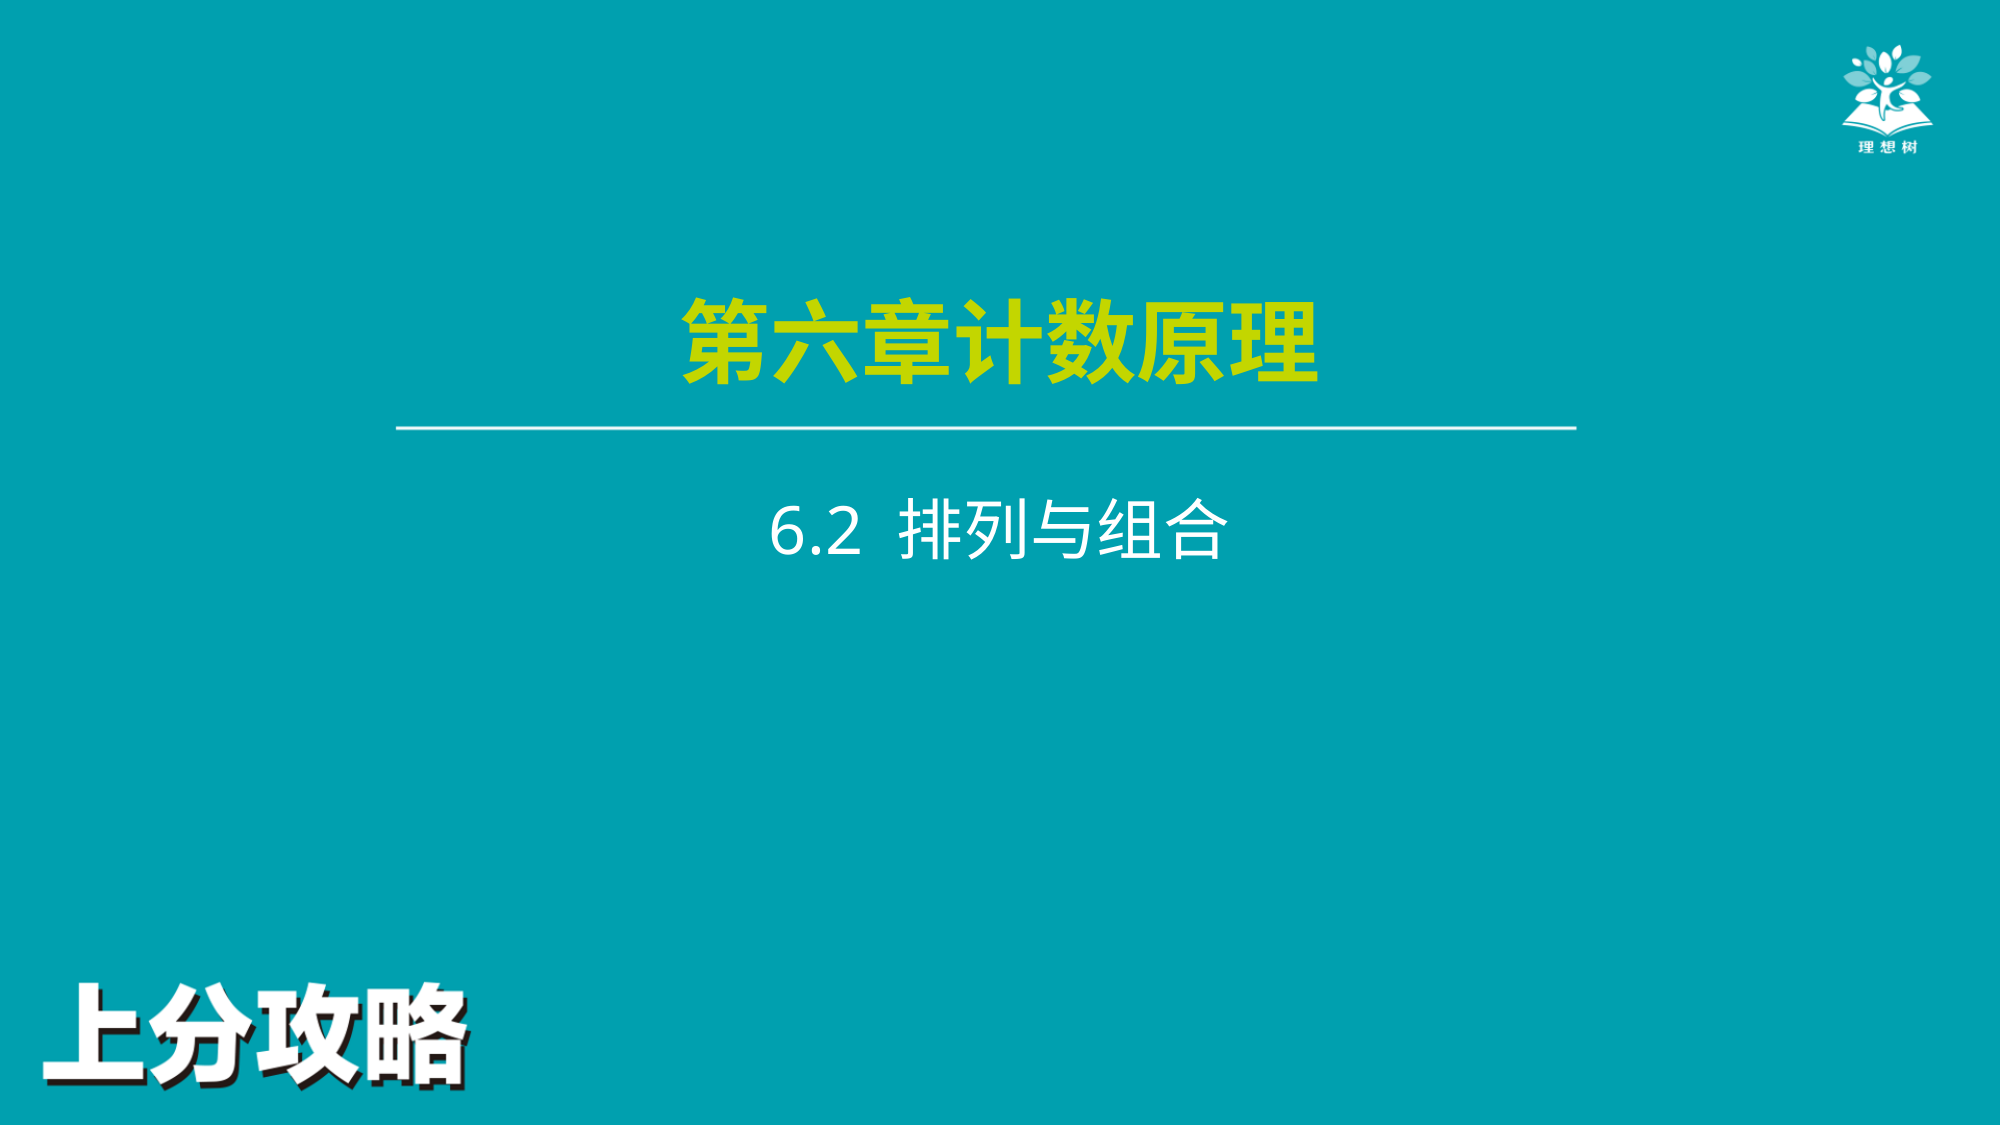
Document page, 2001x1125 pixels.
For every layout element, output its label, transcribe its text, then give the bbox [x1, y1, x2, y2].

picture [0, 413, 2000, 472]
text_box 第六章计数原理 [0, 265, 2000, 413]
text_box 6.2 排列与组合 [0, 472, 2000, 579]
picture [0, 579, 2000, 1125]
picture [0, 0, 2000, 265]
